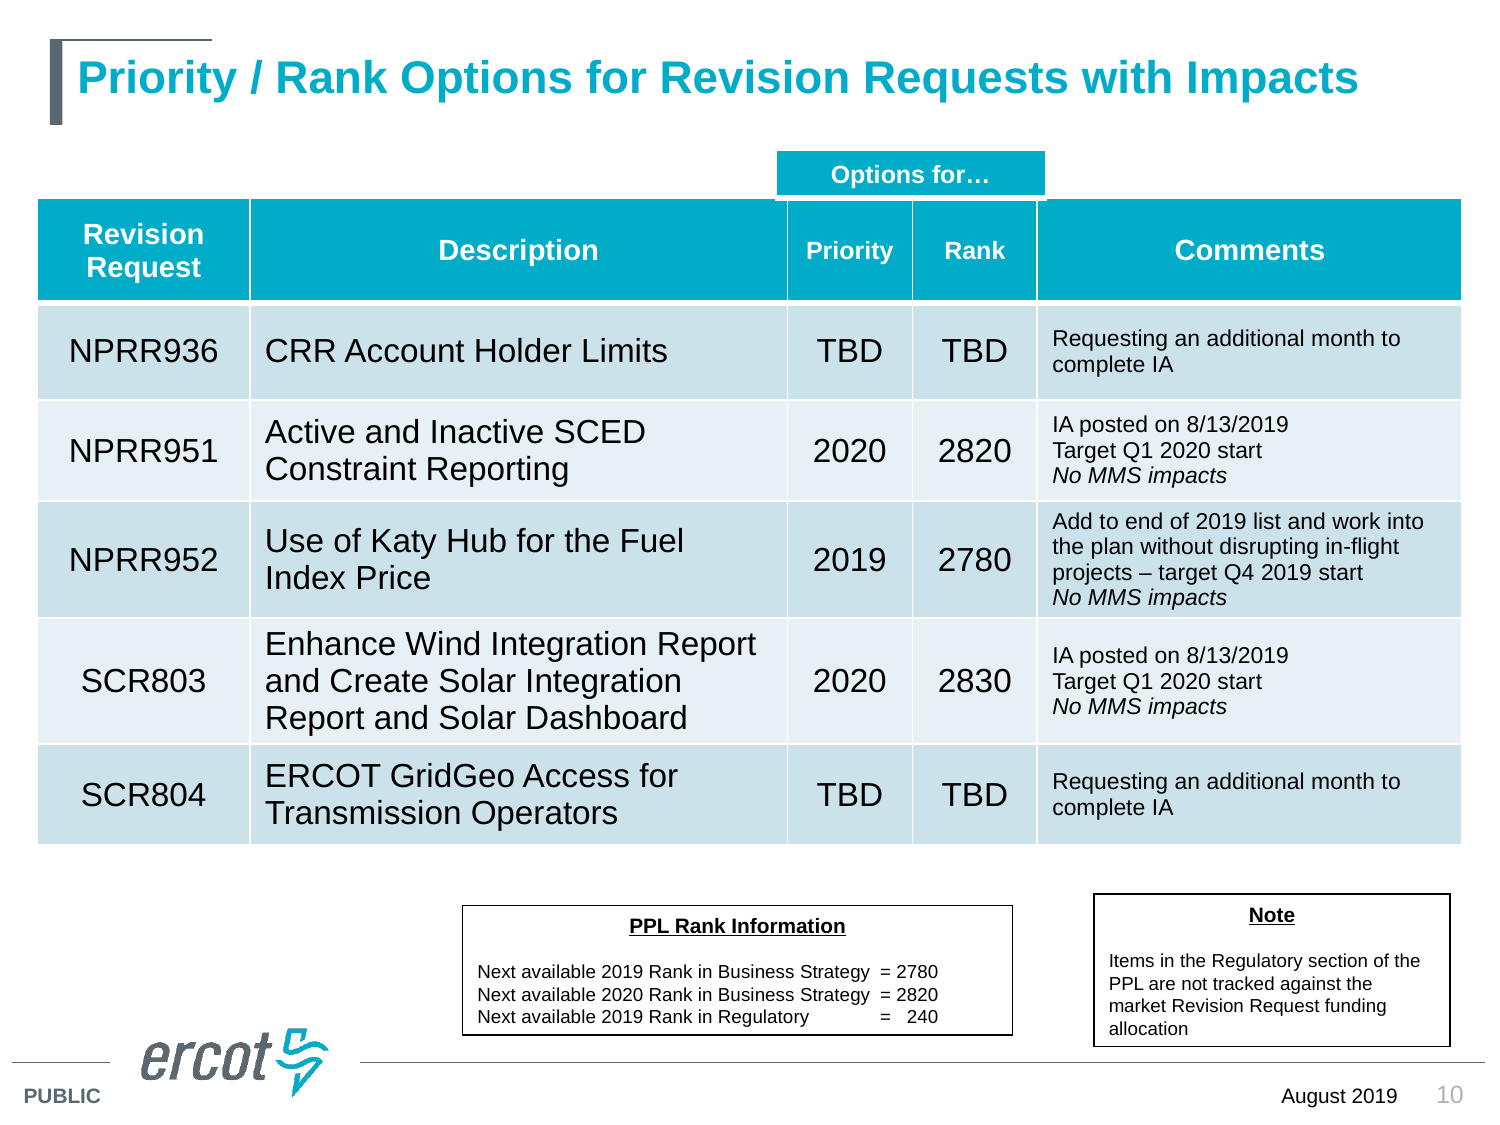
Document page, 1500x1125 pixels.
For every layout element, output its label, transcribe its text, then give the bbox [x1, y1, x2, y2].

table_cell IA posted on 8/13/2019 Target Q1 2020 start No MMS impacts [1038, 619, 1461, 743]
table_cell 2830 [913, 619, 1036, 743]
table_cell 2020 [788, 401, 912, 500]
table_cell 2020 [788, 619, 912, 743]
table_cell NPRR952 [38, 502, 249, 617]
table_header Description [251, 199, 787, 300]
table_cell Use of Katy Hub for the Fuel Index Price [251, 502, 787, 617]
table_cell Requesting an additional month to complete IA [1038, 306, 1461, 399]
picture [137, 1024, 332, 1100]
slide_number 10 [1412, 1076, 1488, 1112]
table_cell NPRR936 [38, 306, 249, 399]
table_cell SCR804 [38, 745, 249, 844]
table_header Comments [1038, 199, 1461, 300]
table_cell 2820 [913, 401, 1036, 500]
text_box Note Items in the Regulatory section of the PPL are not tracked against the market Revision Request funding allocation [1094, 894, 1450, 1047]
table_header Revision Request [38, 199, 249, 300]
text_box PPL Rank Information Next available 2019 Rank in Business Strategy = 2780 Next available 2020 Rank in Business Strategy = 2820 Next available 2019 Rank in Regulatory = 240 [462, 905, 1013, 1036]
table_cell TBD [913, 306, 1036, 399]
table_cell 2019 [788, 502, 912, 617]
table_cell Enhance Wind Integration Report and Create Solar Integration Report and Solar Dashboard [251, 619, 787, 743]
title Priority / Rank Options for Revision Requests with Impacts [62, 39, 1413, 125]
table_cell TBD [913, 745, 1036, 844]
table_cell 2780 [913, 502, 1036, 617]
table_cell Requesting an additional month to complete IA [1038, 745, 1461, 844]
table_cell Add to end of 2019 list and work into the plan without disrupting in-flight projects – target Q4 2019 start No MMS impacts [1038, 502, 1461, 617]
table_header Priority [788, 201, 912, 300]
table_cell SCR803 [38, 619, 249, 743]
table_cell ERCOT GridGeo Access for Transmission Operators [251, 745, 787, 844]
table_cell TBD [788, 745, 912, 844]
table_cell IA posted on 8/13/2019 Target Q1 2020 start No MMS impacts [1038, 401, 1461, 500]
table_cell NPRR951 [38, 401, 249, 500]
table_cell Active and Inactive SCED Constraint Reporting [251, 401, 787, 500]
table_cell TBD [788, 306, 912, 399]
table_header Rank [913, 201, 1036, 300]
table_header Options for… [777, 151, 1045, 195]
table_cell CRR Account Holder Limits [251, 306, 787, 399]
